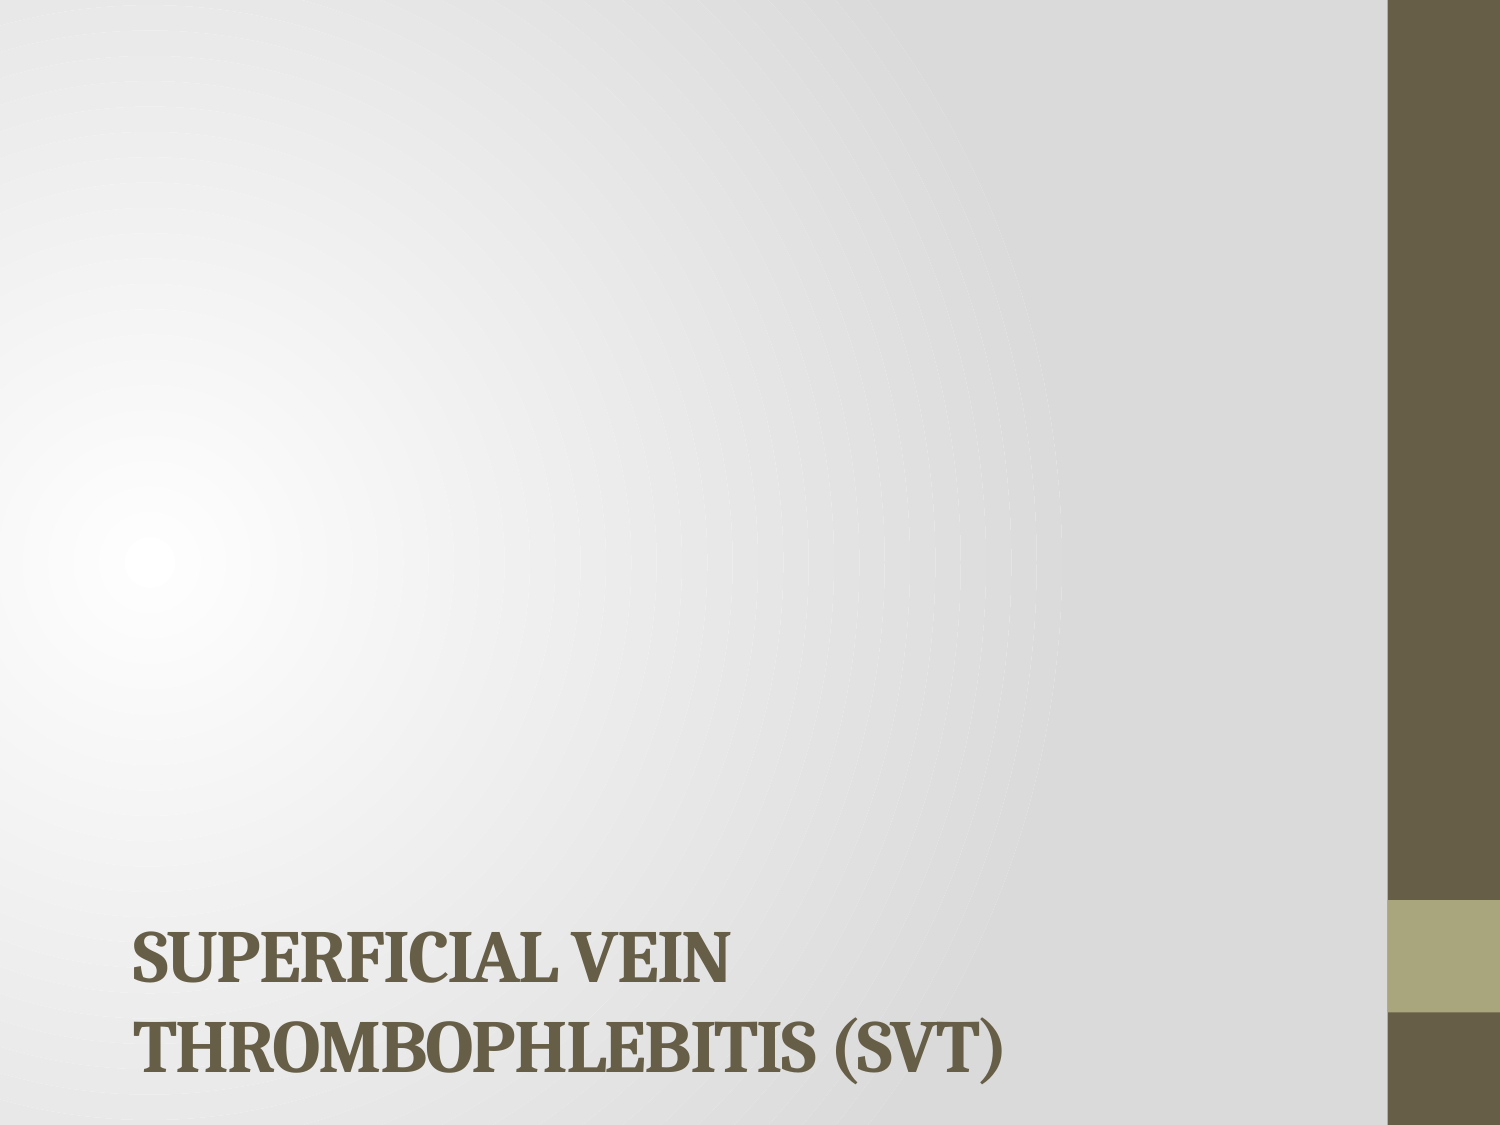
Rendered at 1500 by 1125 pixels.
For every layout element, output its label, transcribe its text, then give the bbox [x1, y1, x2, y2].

title Superficial Vein Thrombophlebitis (SVT) [118, 900, 1375, 1092]
